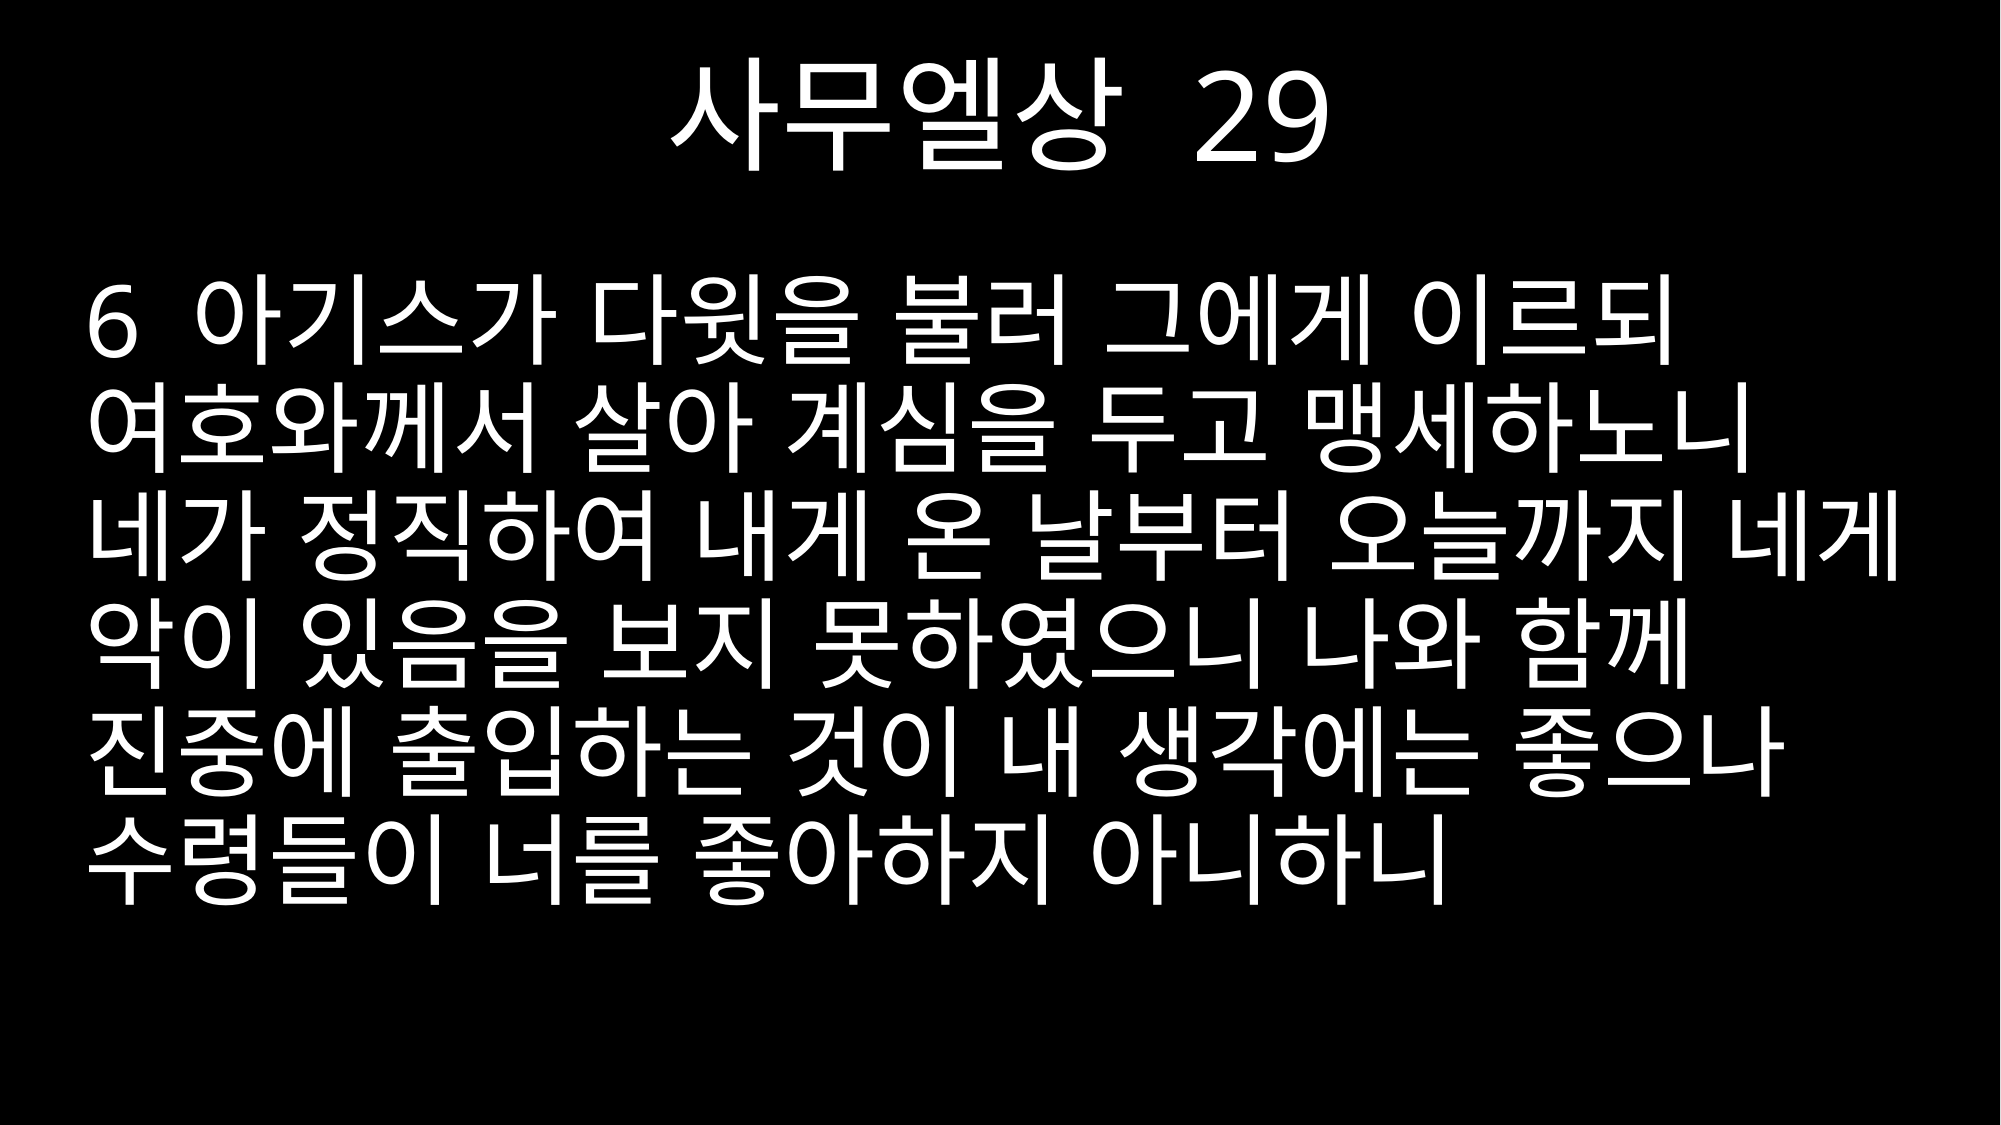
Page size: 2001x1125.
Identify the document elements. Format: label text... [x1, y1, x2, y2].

picture [0, 0, 2001, 1125]
footer 사무엘상 29 [0, 32, 2000, 192]
list 6 아기스가 다윗을 불러 그에게 이르되 여호와께서 살아 계심을 두고 맹세하노니 네가 정직하여 내게 온 날부터 오늘까지 네게 악이 있음을 보지 못하였으니 나와 함께 진중에 출입하는 것이 내 생각에는 좋으나 수령들이 너를 좋아하지 아니하니 [69, 263, 1953, 423]
